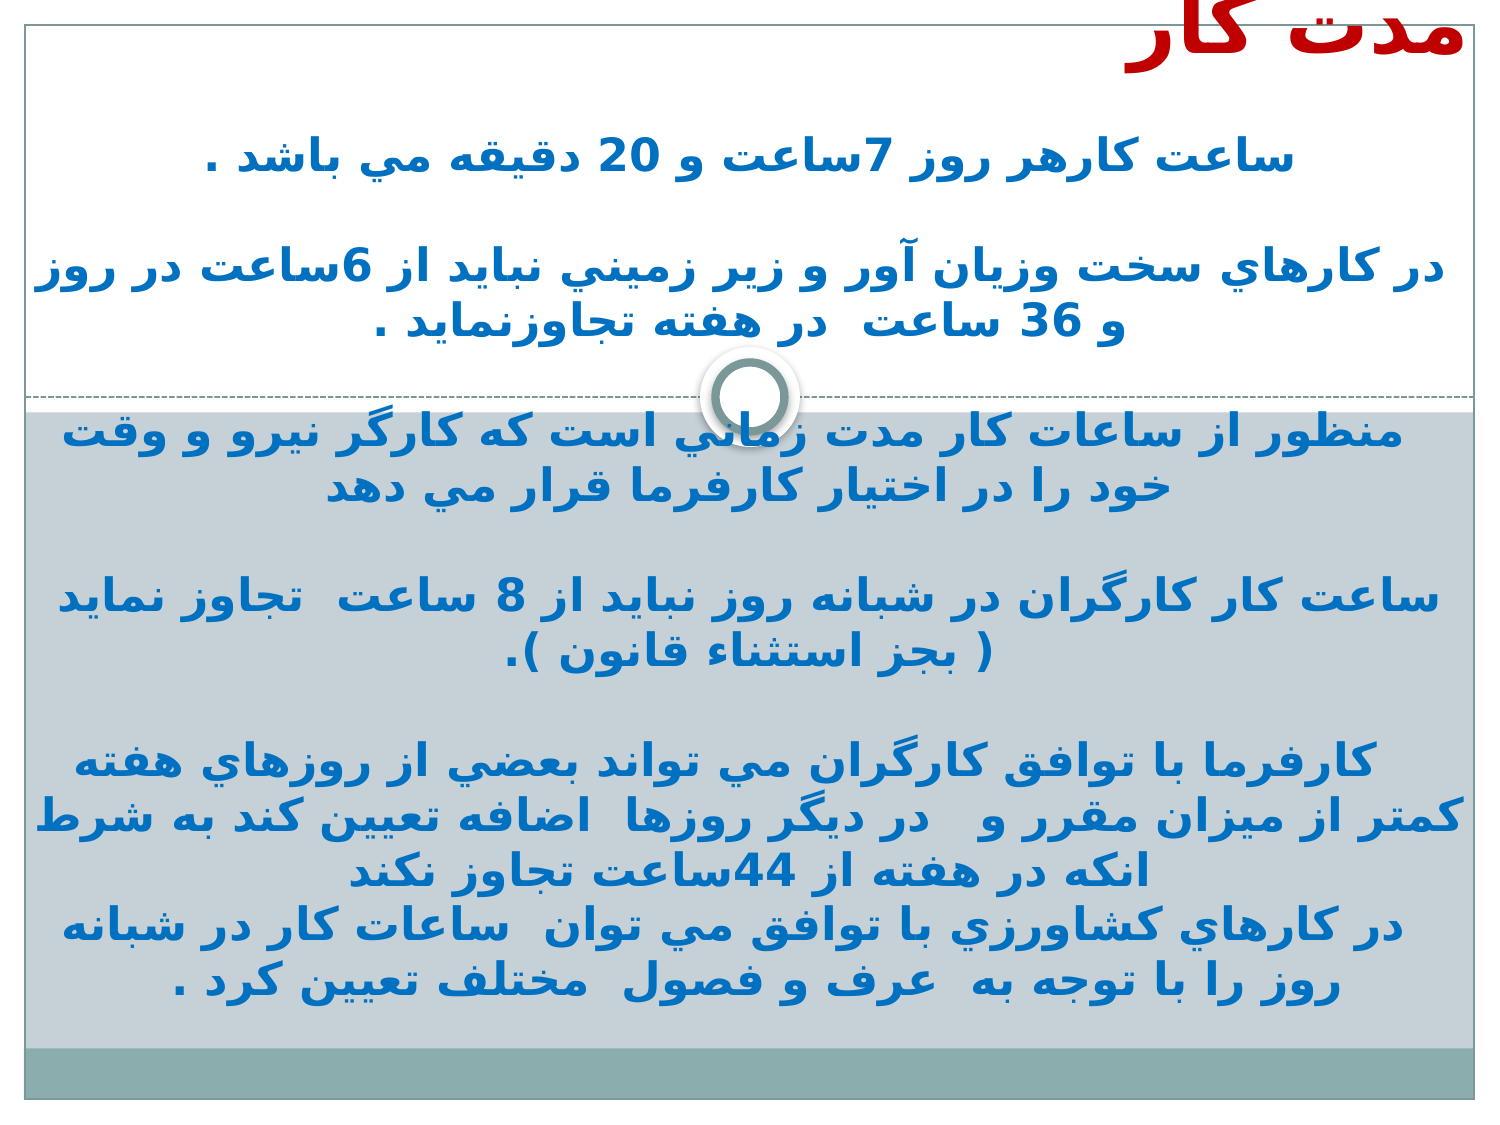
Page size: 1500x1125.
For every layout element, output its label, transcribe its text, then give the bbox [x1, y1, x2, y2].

title مدت کار ساعت كارهر روز 7ساعت و 20 دقيقه مي باشد . در كارهاي سخت وزيان آور و زير زميني نبايد از 6ساعت در روز و 36 ساعت در هفته تجاوزنمايد . منظور از ساعات كار مدت زماني است كه كارگر نيرو و وقت خود را در اختيار كارفرما قرار مي دهد ساعت كار كارگران در شبانه روز نبايد از 8 ساعت تجاوز نمايد ( بجز استثناء قانون ). كارفرما با توافق كارگران مي تواند بعضي از روزهاي هفته كمتر از ميزان مقرر و در ديگر روزها اضافه تعيين كند به شرط انكه در هفته از 44ساعت تجاوز نكند در كارهاي كشاورزي با توافق مي توان ساعات كار در شبانه روز را با توجه به عرف و فصول مختلف تعيين كرد . [0, 37, 1500, 1013]
